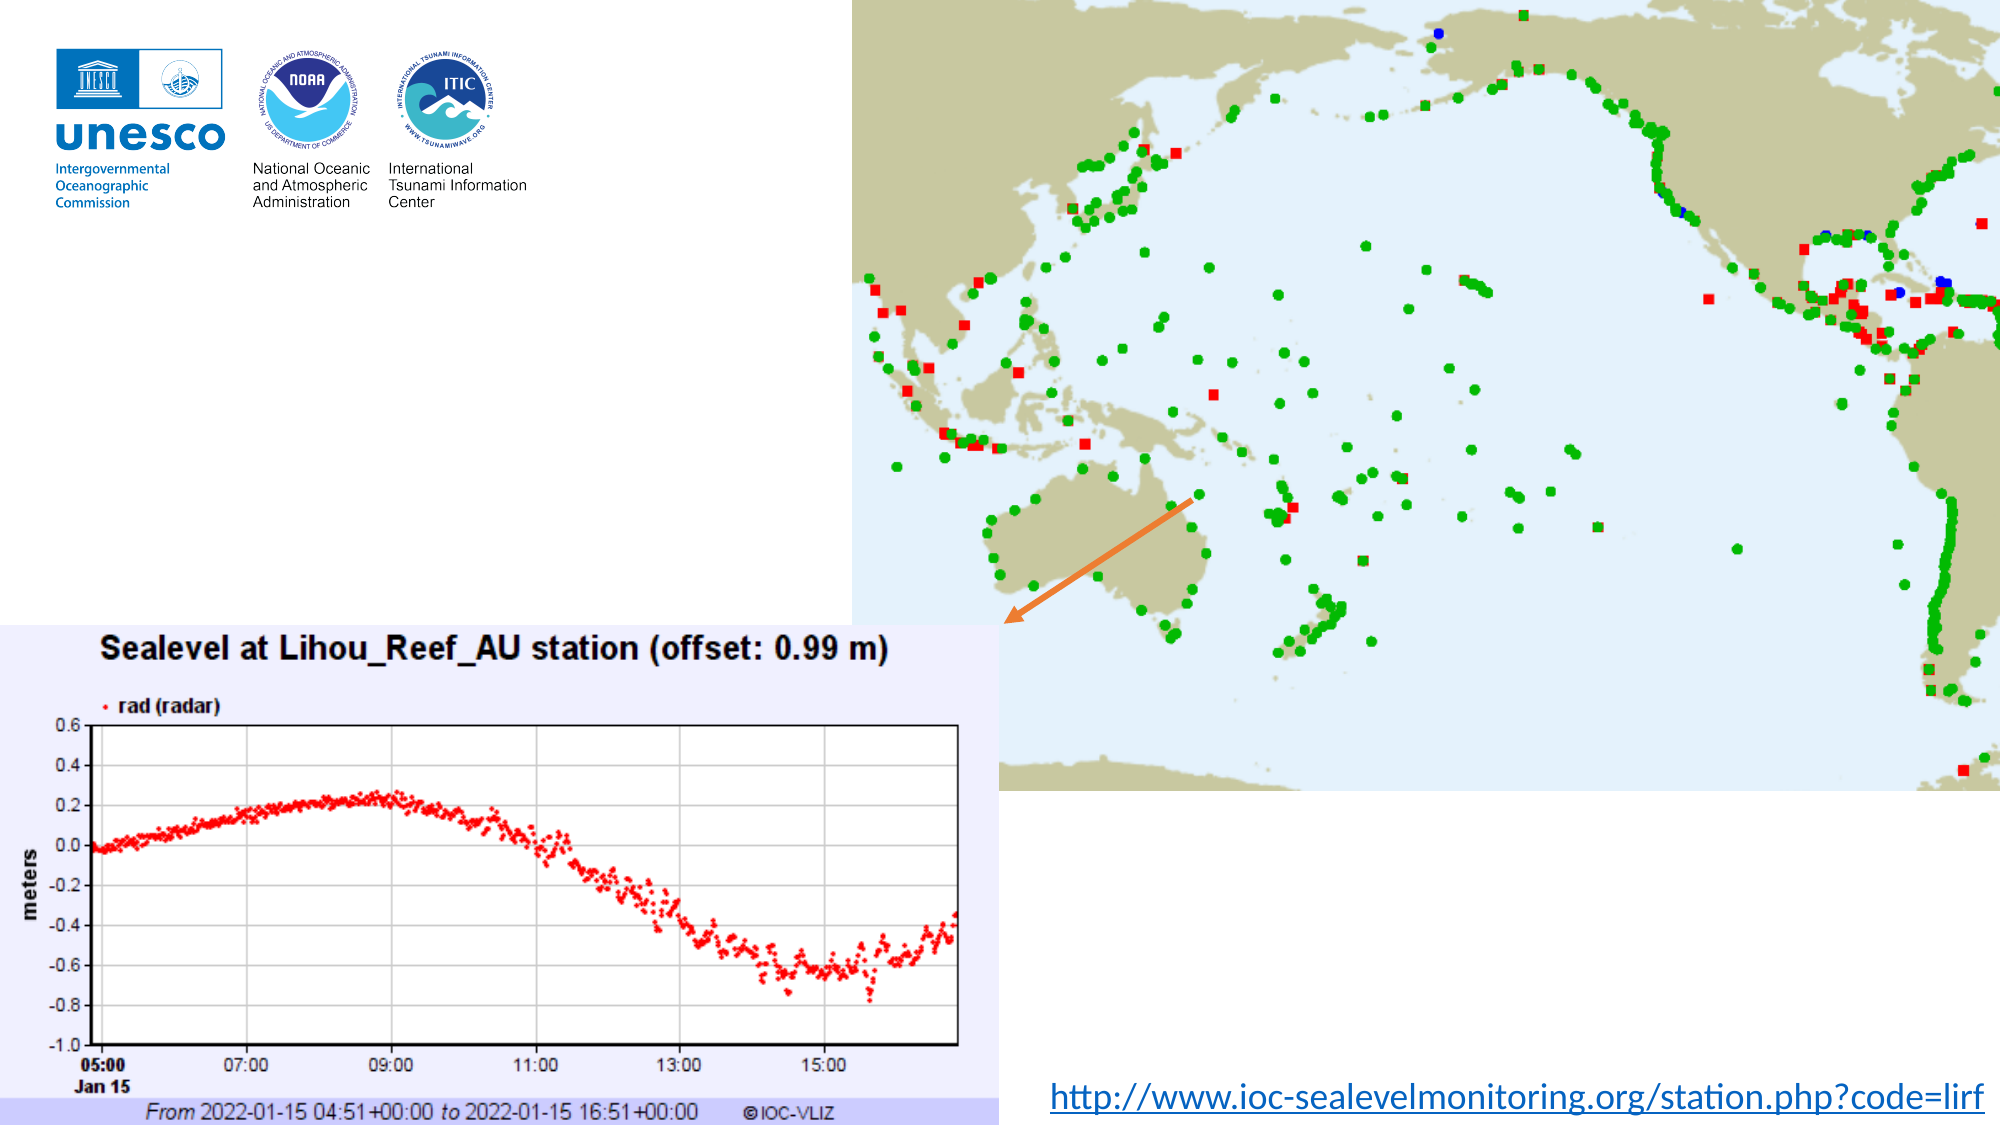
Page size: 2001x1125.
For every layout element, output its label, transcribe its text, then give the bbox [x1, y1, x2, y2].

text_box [1003, 499, 1193, 624]
picture [0, 0, 2000, 1125]
text_box http://www.ioc-sealevelmonitoring.org/station.php?code=lirf [999, 1064, 2000, 1125]
picture [43, 35, 527, 221]
